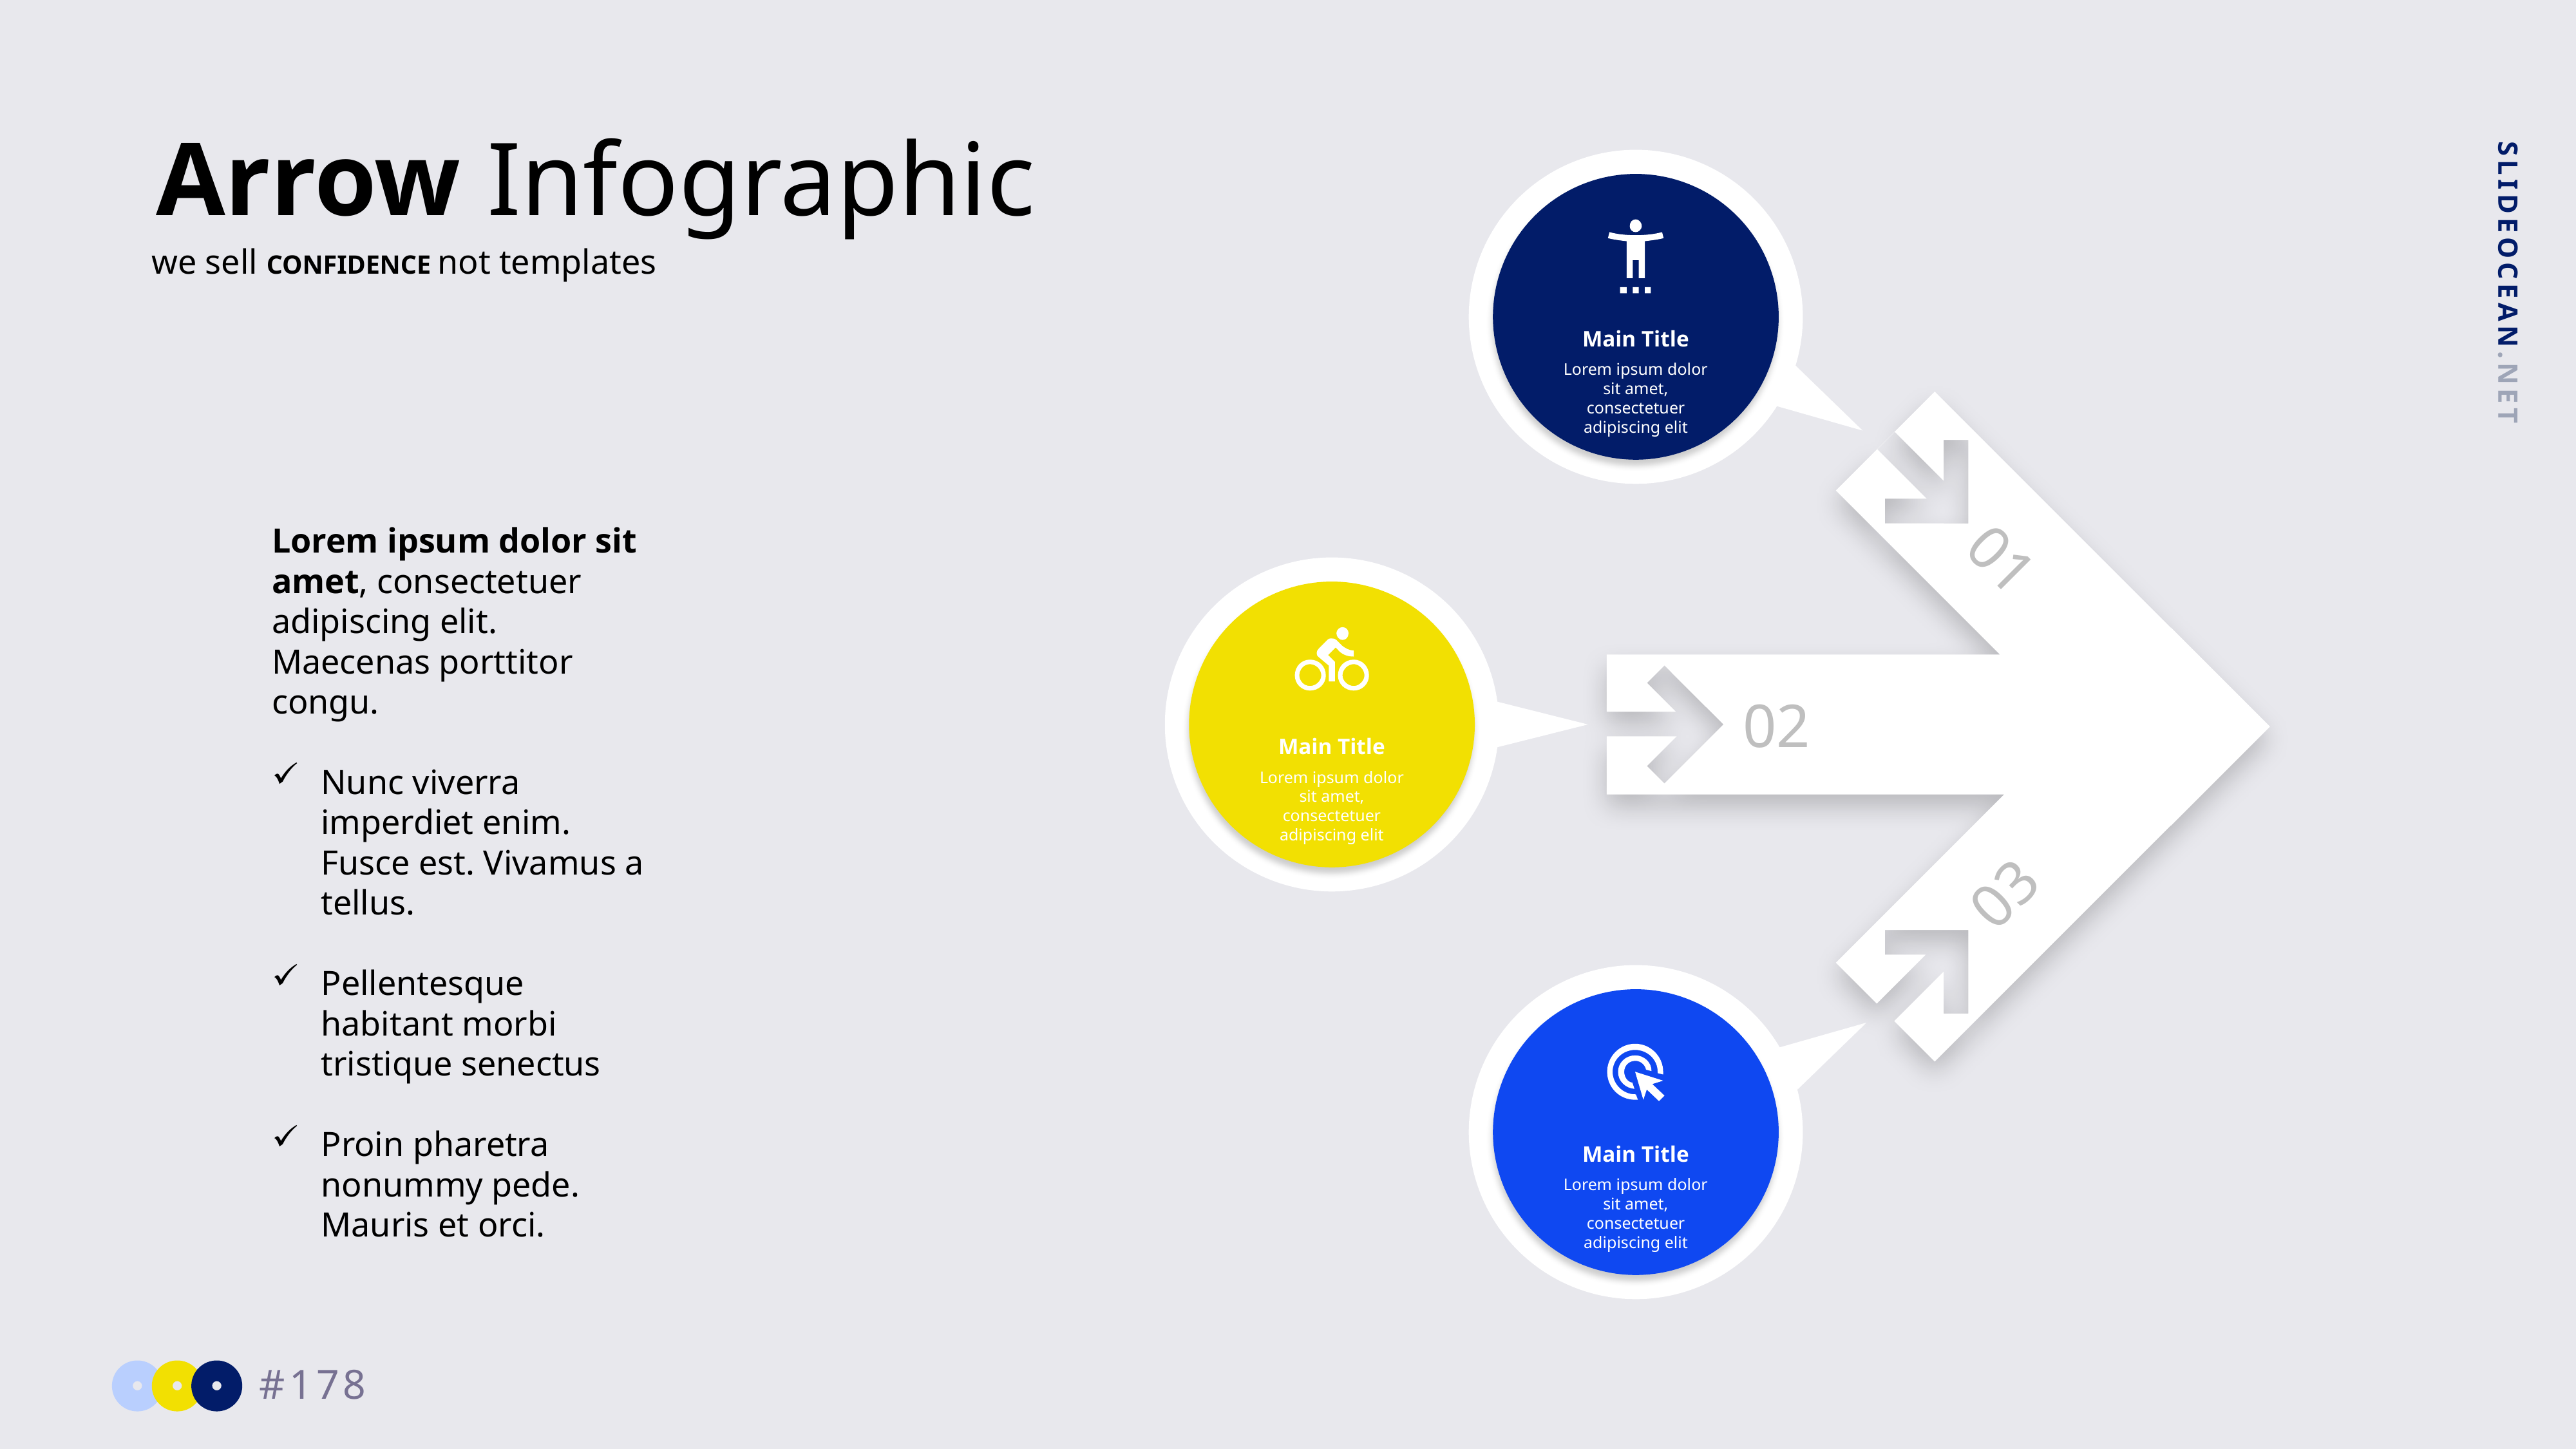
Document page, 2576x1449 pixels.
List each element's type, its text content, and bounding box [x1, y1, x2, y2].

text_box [1468, 965, 1873, 1300]
text_box 02 [1733, 683, 1873, 764]
text_box 03 [1944, 796, 2099, 952]
text_box Lorem ipsum dolor sit amet, consectetuer adipiscing elit. Maecenas porttitor congu. Nunc viverra imperdiet enim. Fusce est. Vivamus a tellus. Pellentesque habitant morbi tristique senectus Proin pharetra nonummy pede. Mauris et orci. [262, 515, 661, 1289]
text_box 01 [1944, 499, 2099, 655]
text_box we sell CONFIDENCE not templates [142, 235, 667, 285]
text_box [1240, 728, 1423, 831]
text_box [1468, 149, 1870, 484]
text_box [1164, 557, 1589, 892]
text_box #178 [259, 1359, 405, 1408]
text_box [1605, 390, 2272, 1063]
text_box Arrow Infographic [146, 110, 1045, 241]
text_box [1544, 1135, 1727, 1239]
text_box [1544, 320, 1727, 424]
